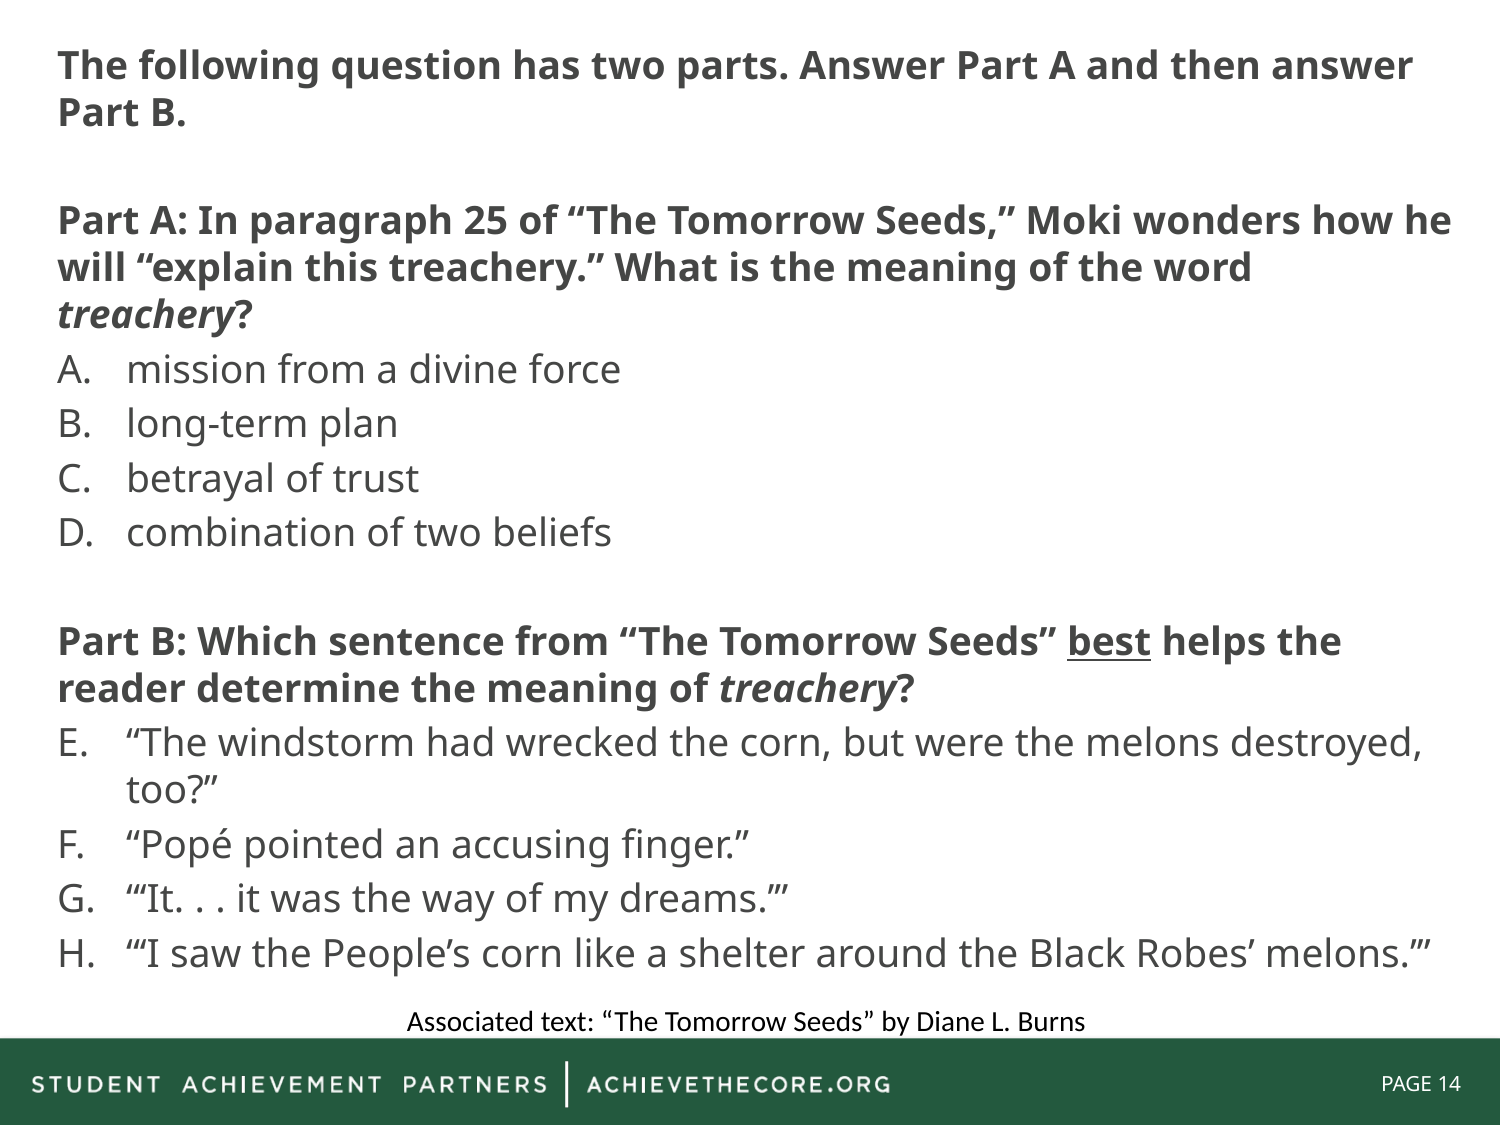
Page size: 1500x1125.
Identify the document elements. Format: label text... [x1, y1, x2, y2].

text_box Associated text: “The Tomorrow Seeds” by Diane L. Burns [0, 995, 1500, 1045]
list The following question has two parts. Answer Part A and then answer Part B. Part A: In paragraph 25 of “The Tomorrow Seeds,” Moki wonders how he will “explain this treachery.” What is the meaning of the word treachery? mission from a divine force long-term plan betrayal of trust combination of two beliefs Part B: Which sentence from “The Tomorrow Seeds” best helps the reader determine the meaning of treachery? “The windstorm had wrecked the corn, but were the melons destroyed, too?” “Popé pointed an accusing finger.” “‘It. . . it was the way of my dreams.’” “‘I saw the People’s corn like a shelter around the Black Robes’ melons.’” [42, 32, 1470, 985]
